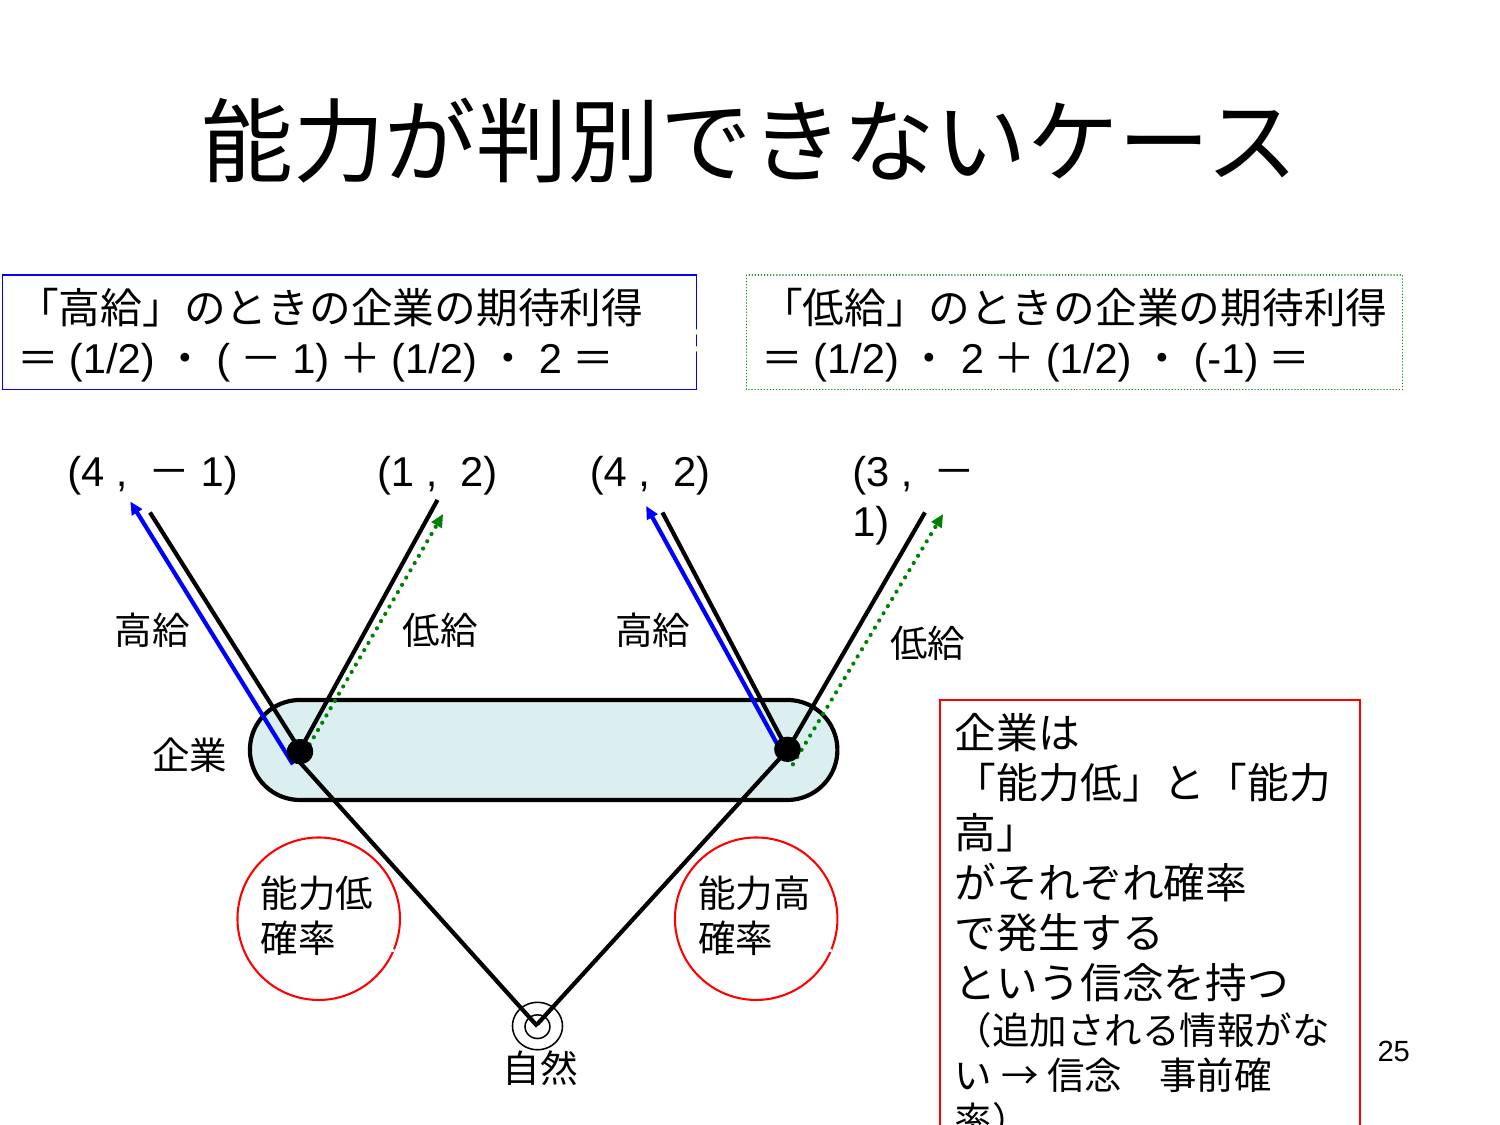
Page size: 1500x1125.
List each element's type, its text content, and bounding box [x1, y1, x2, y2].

text_box [260, 837, 377, 862]
title 能力が判別できないケース [75, 45, 1425, 233]
text_box [525, 1014, 550, 1037]
text_box 企業 [137, 724, 243, 785]
text_box [249, 699, 838, 800]
text_box (3 , －1) [837, 437, 1038, 553]
text_box [691, 968, 821, 1000]
text_box 高給 [600, 599, 705, 660]
text_box 「低給」のときの企業の期待利得 ＝(1/2)・2＋(1/2)・(-1)＝0.5 [746, 274, 1403, 390]
text_box [237, 884, 245, 953]
text_box 能力高 確率1/2 [683, 862, 849, 968]
text_box 自然 [487, 1037, 593, 1098]
text_box [698, 837, 815, 862]
text_box (1 , 2) [362, 437, 513, 553]
text_box ＝ [662, 287, 768, 393]
text_box 「高給」のときの企業の期待利得 ＝(1/2)・(－1)＋(1/2)・2＝0.5 [2, 274, 697, 390]
text_box 高給 [100, 599, 205, 660]
text_box (4 , －1) [52, 437, 253, 503]
text_box (4 , 2) [574, 437, 725, 503]
text_box 低給 [387, 599, 493, 660]
text_box [646, 506, 698, 599]
text_box [254, 968, 384, 1000]
text_box [512, 1002, 563, 1037]
text_box 低給 [875, 612, 980, 673]
text_box 企業は 「能力低」と「能力高」 がそれぞれ確率1/2で発生する という信念を持つ （追加される情報がない → 信念＝事前確率） [940, 699, 1361, 1125]
text_box [774, 737, 800, 762]
slide_number 25 [1361, 1024, 1426, 1103]
text_box [287, 739, 313, 764]
text_box [130, 503, 191, 599]
text_box 能力低 確率1/2 [245, 862, 412, 968]
text_box [674, 883, 683, 954]
